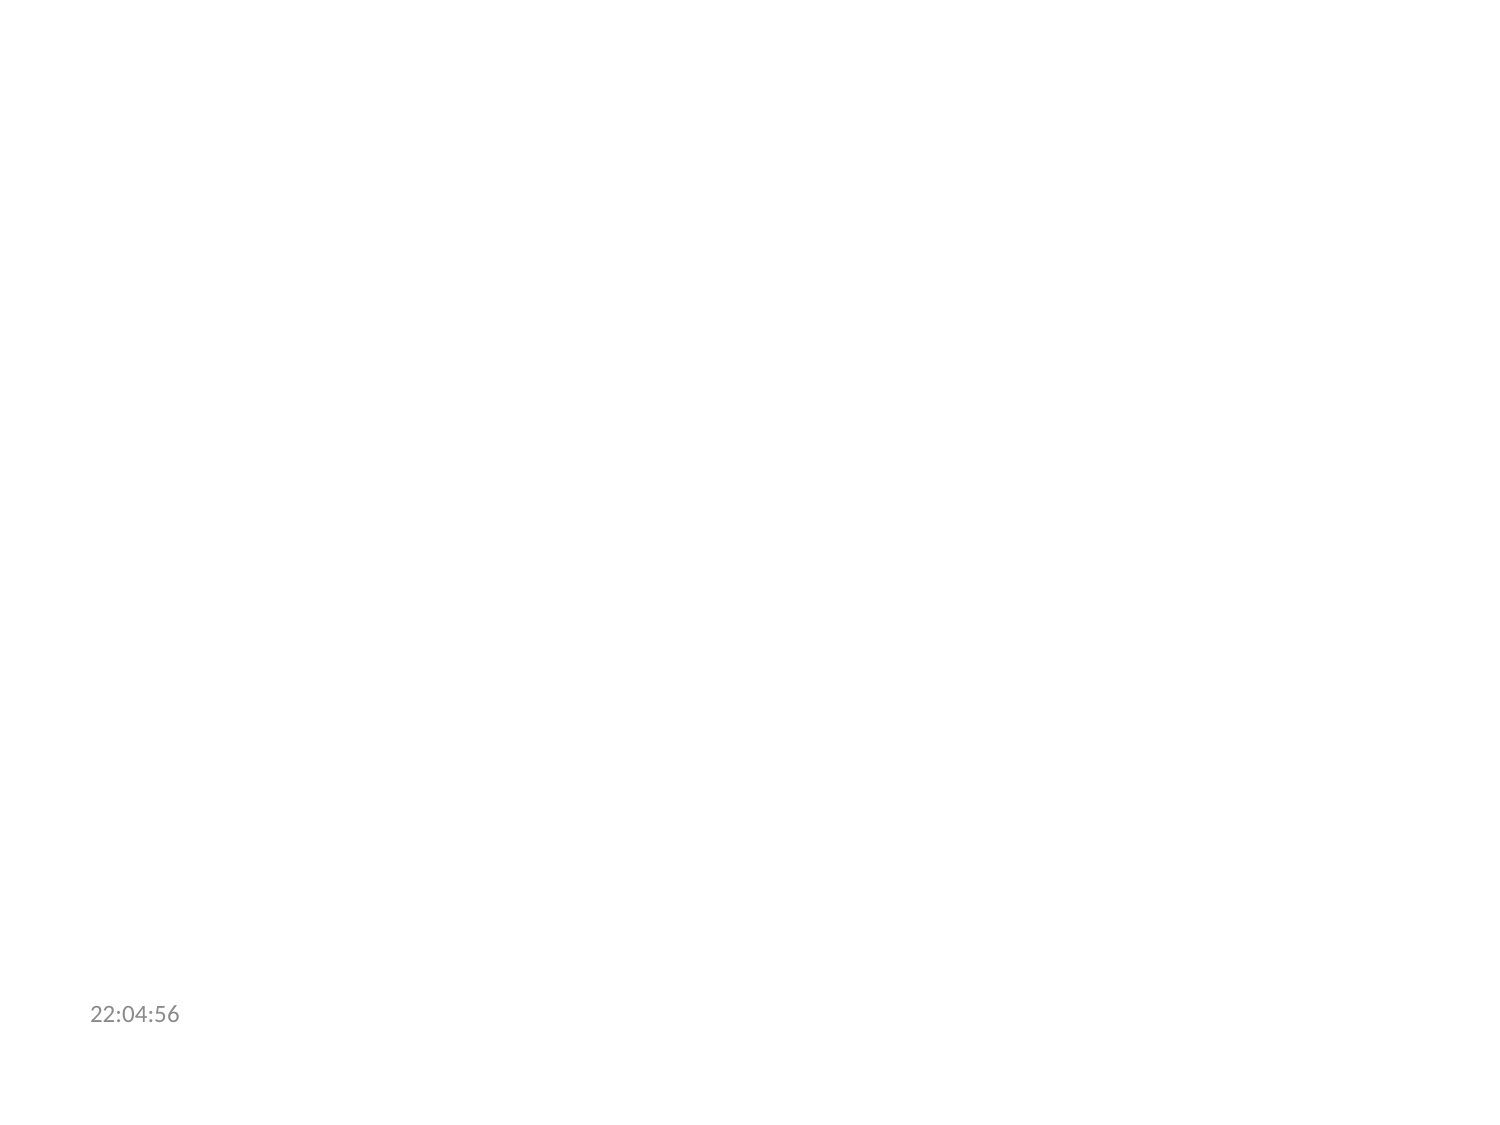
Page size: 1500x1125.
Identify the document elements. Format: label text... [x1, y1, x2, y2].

text_box 15:35:09 [75, 982, 425, 1043]
